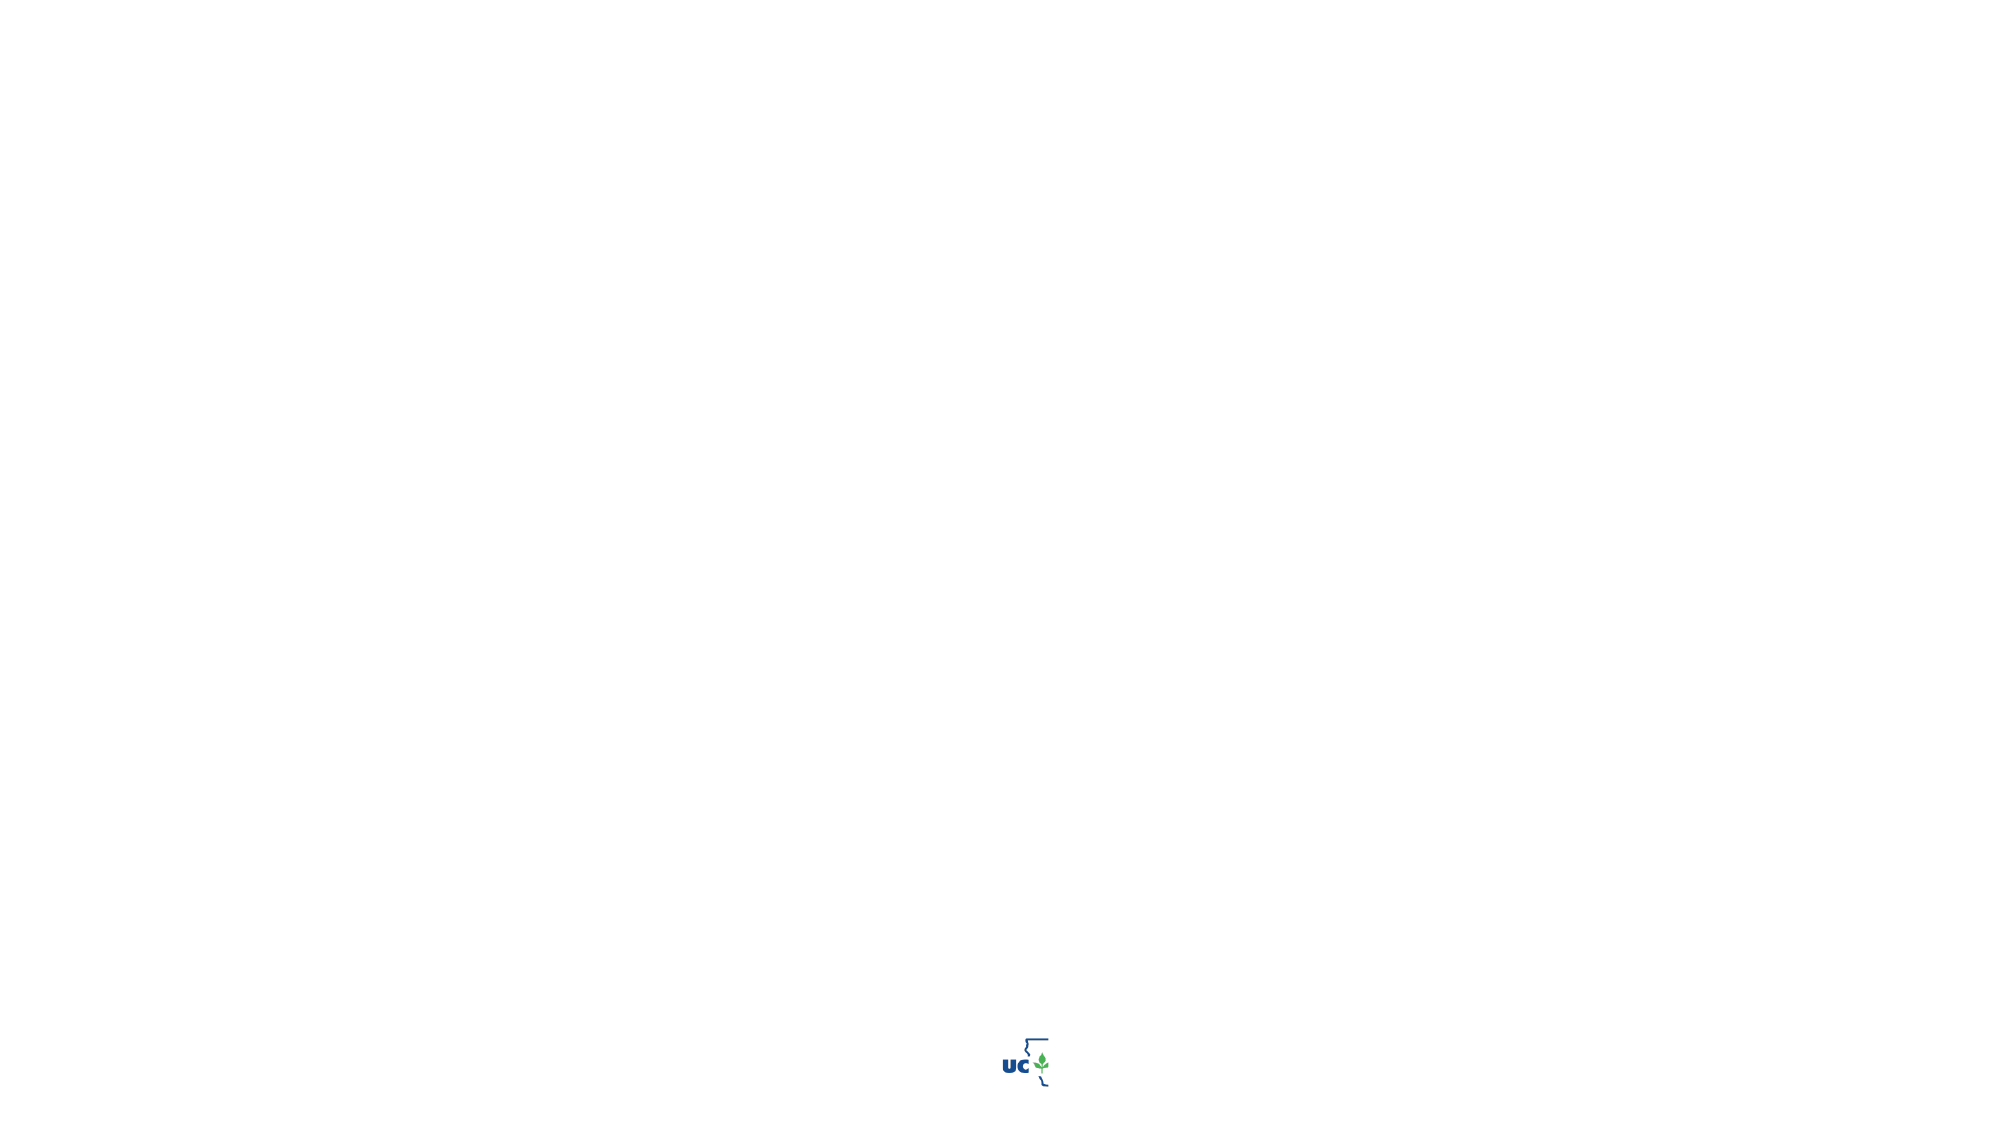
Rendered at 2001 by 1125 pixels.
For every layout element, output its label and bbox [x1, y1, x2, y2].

picture [985, 983, 1985, 1125]
